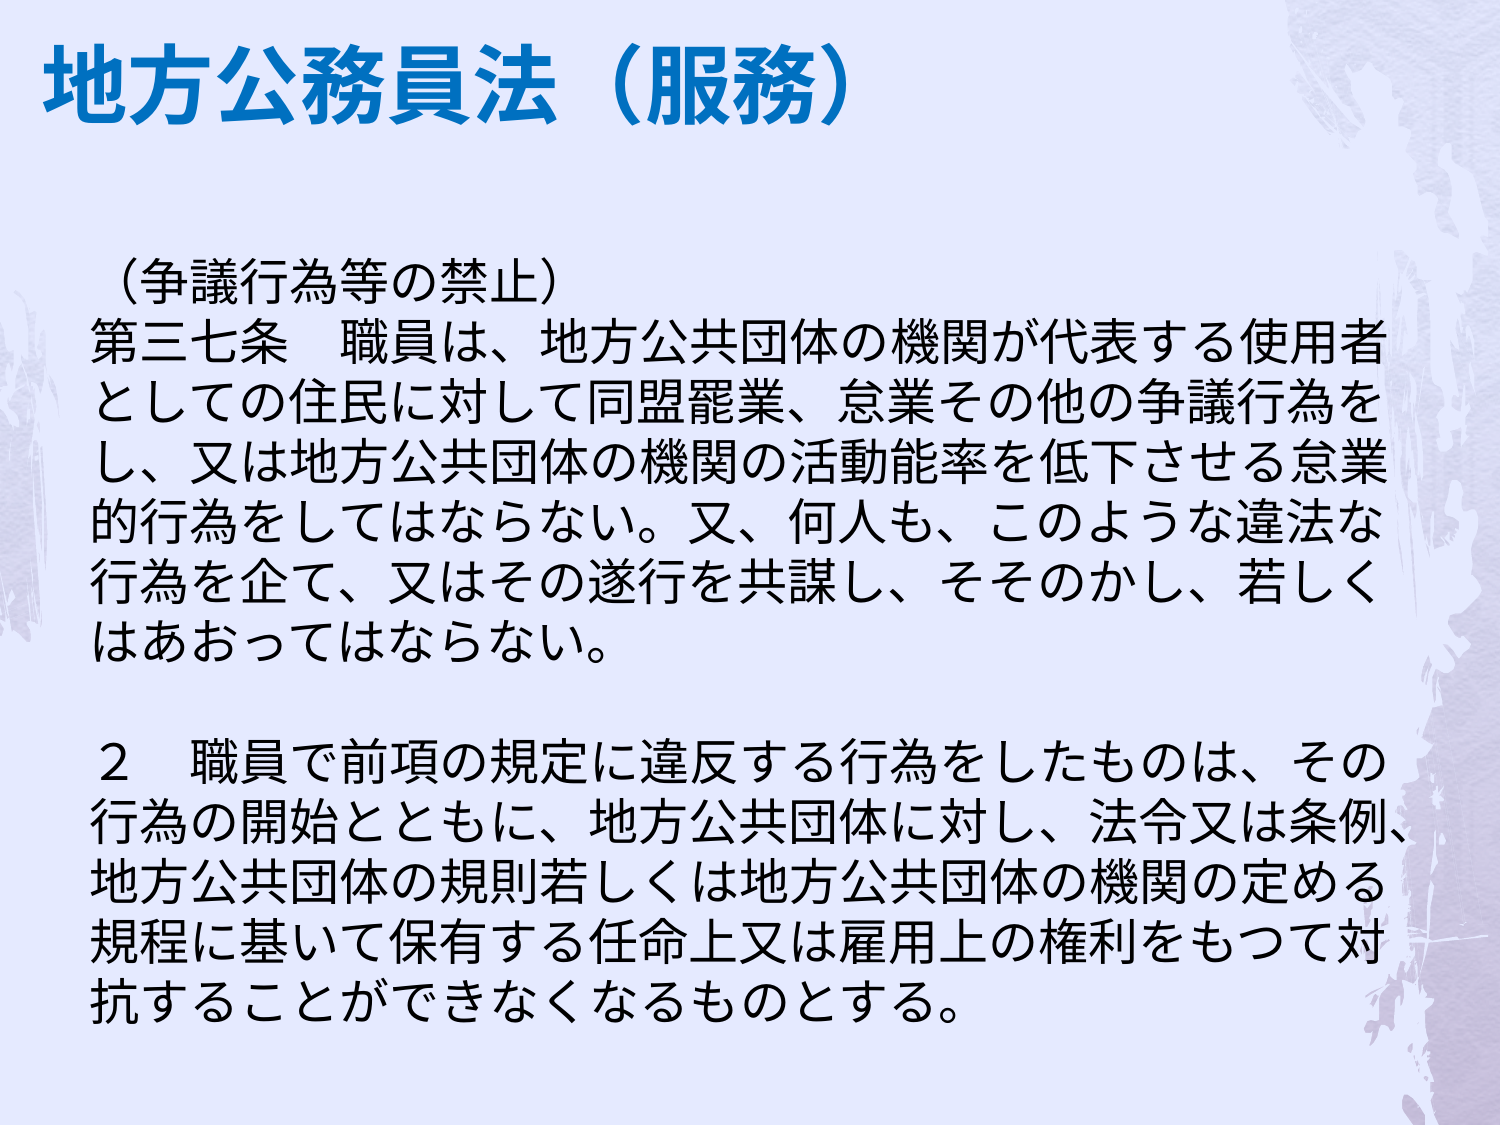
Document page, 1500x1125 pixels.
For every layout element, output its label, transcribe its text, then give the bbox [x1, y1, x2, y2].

text_box （争議行為等の禁止） 第三七条 職員は、地方公共団体の機関が代表する使用者としての住民に対して同盟罷業、怠業その他の争議行為をし、又は地方公共団体の機関の活動能率を低下させる怠業的行為をしてはならない。又、何人も、このような違法な行為を企て、又はその遂行を共謀し、そそのかし、若しくはあおってはならない。 ２ 職員で前項の規定に違反する行為をしたものは、その行為の開始とともに、地方公共団体に対し、法令又は条例、地方公共団体の規則若しくは地方公共団体の機関の定める規程に基いて保有する任命上又は雇用上の権利をもつて対抗することができなくなるものとする。 [75, 243, 1447, 1039]
text_box 地方公務員法（服務） [41, 30, 1392, 135]
